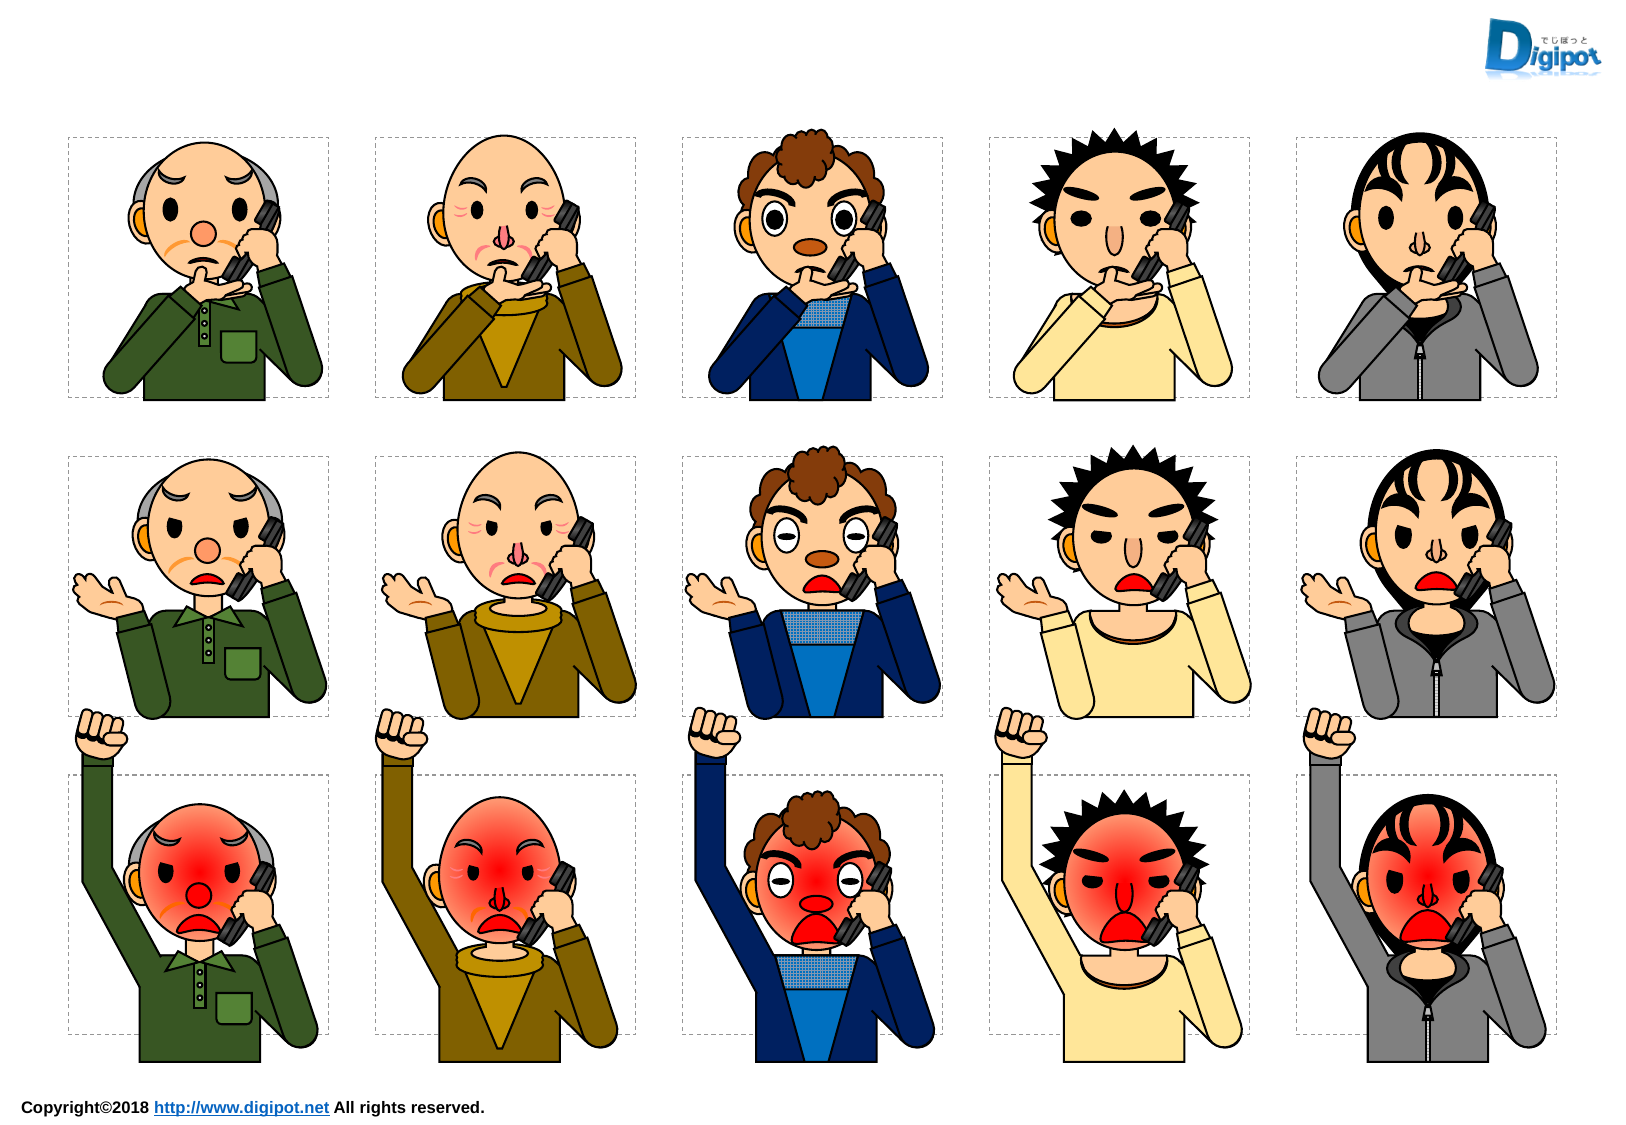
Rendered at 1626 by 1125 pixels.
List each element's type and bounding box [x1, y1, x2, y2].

text_box [78, 459, 315, 720]
text_box [1002, 446, 1239, 720]
text_box [1031, 129, 1221, 403]
text_box [727, 129, 917, 403]
picture [1485, 18, 1602, 82]
text_box [121, 142, 311, 403]
text_box [688, 707, 923, 1062]
text_box [1336, 133, 1526, 403]
text_box [1306, 450, 1543, 720]
text_box [75, 709, 306, 1062]
text_box [995, 707, 1231, 1062]
text_box [1303, 708, 1534, 1062]
text_box [420, 135, 610, 403]
text_box [387, 452, 625, 720]
text_box [375, 709, 606, 1062]
text_box [690, 446, 929, 720]
